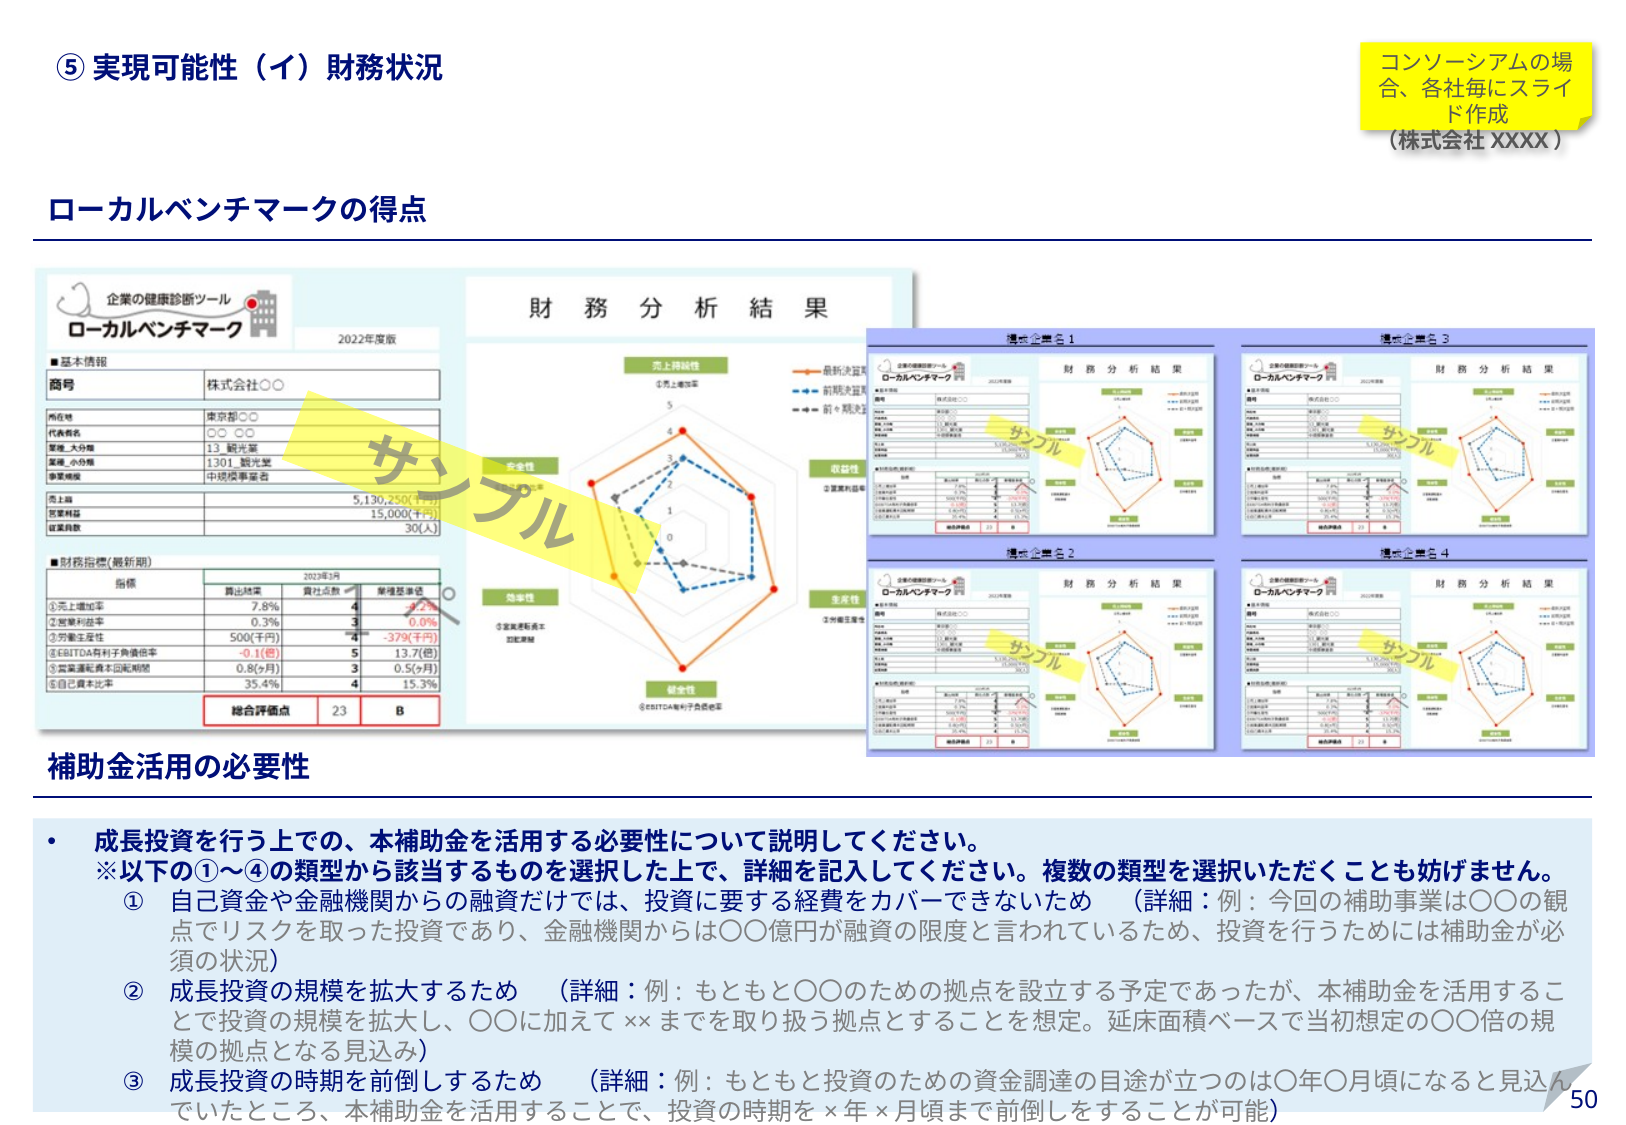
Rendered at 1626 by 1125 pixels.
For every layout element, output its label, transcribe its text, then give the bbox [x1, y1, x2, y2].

list ⑤実現可能性（イ）財務状況 [32, 42, 1359, 90]
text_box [32, 177, 1592, 241]
text_box 成長投資を行う上での、本補助金を活用する必要性について説明してください。 ※以下の①～④の類型から該当するものを選択した上で、詳細を記入してください。複数の類型を選択いただくことも妨げません。 自己資金や金融機関からの融資だけでは、投資に要する経費をカバーできないため （詳細：例: 今回の補助事業は〇〇の観点でリスクを取った投資であり、金融機関からは〇〇億円が融資の限度と言われているため、投資を行うためには補助金が必須の状況） 成長投資の規模を拡大するため （詳細：例: もともと〇〇のための拠点を設立する予定であったが、本補助金を活用することで投資の規模を拡大し、〇〇に加えて××までを取り扱う拠点とすることを想定。延床面積ベースで当初想定の〇〇倍の規模の拠点となる見込み） 成長投資の時期を前倒しするため （詳細：例: もともと投資のための資金調達の目途が立つのは〇年〇月頃になると見込んでいたところ、本補助金を活用することで、投資の時期を×年×月頃まで前倒しをすることが可能） その他 （詳細： ） [32, 817, 1594, 1113]
picture [29, 263, 1595, 757]
text_box コンソーシアムの場合、各社毎にスライド作成 （株式会社XXXX） [1359, 41, 1594, 132]
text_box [32, 734, 1592, 797]
